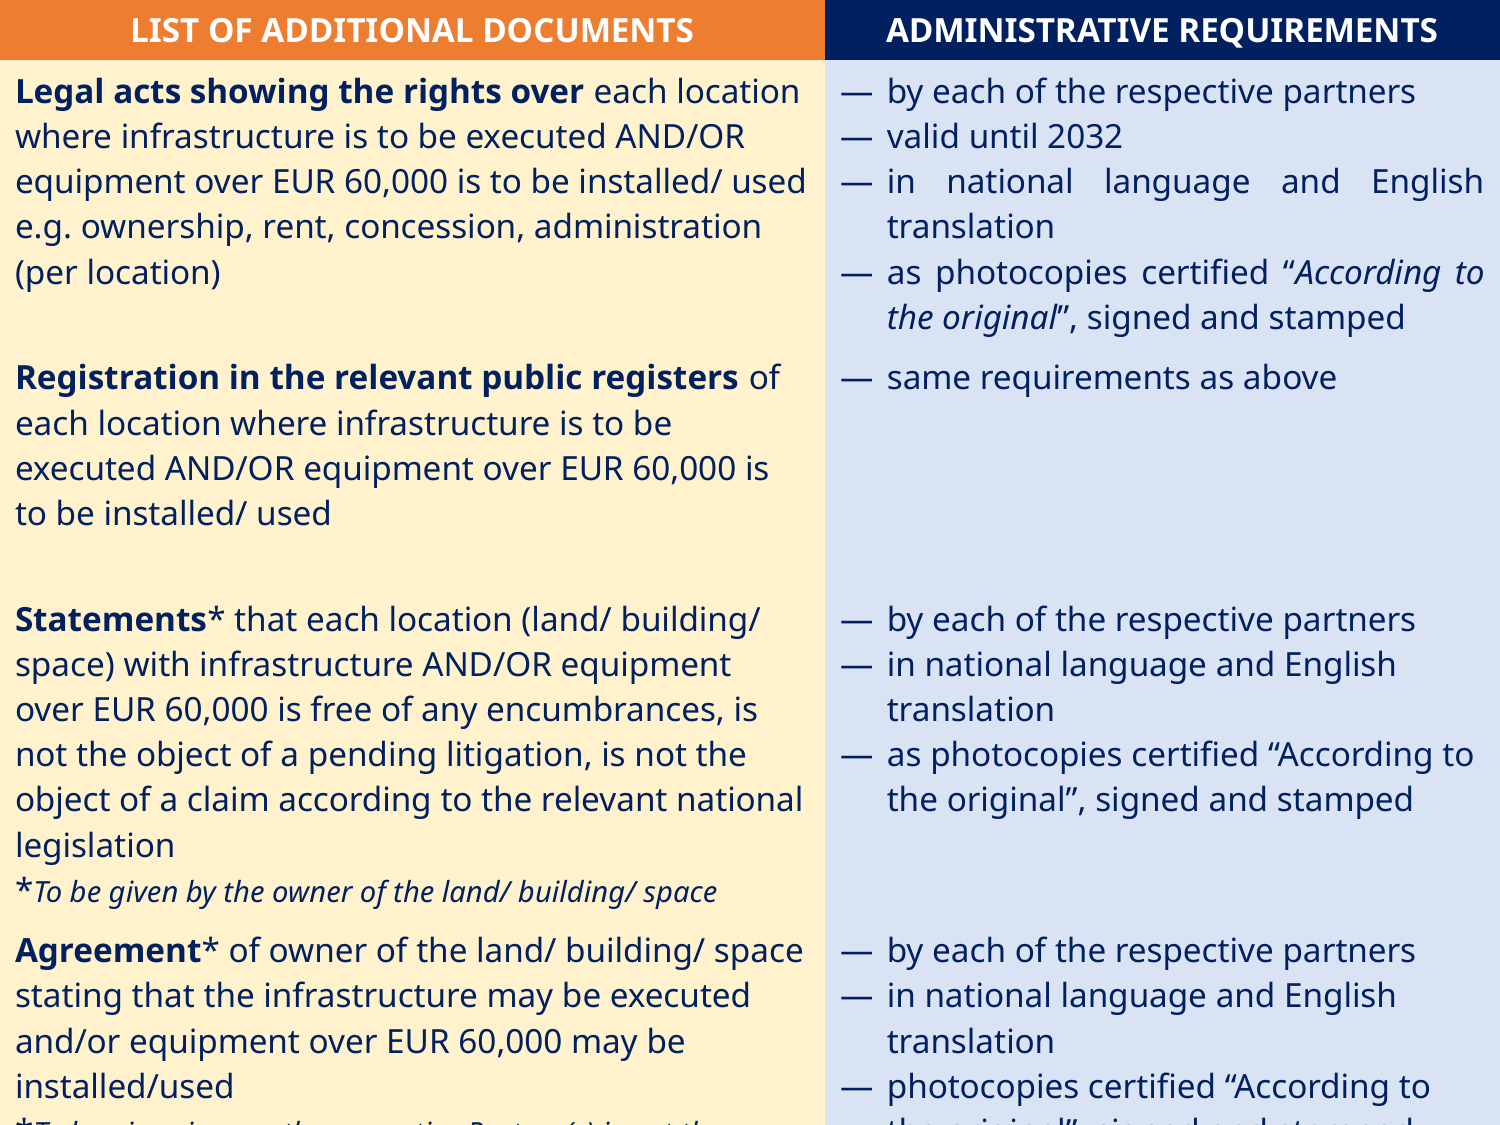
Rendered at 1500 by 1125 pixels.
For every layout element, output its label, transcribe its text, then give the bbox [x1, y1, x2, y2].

table_cell Registration in the relevant public registers of each location where infrastructure is to be executed AND/OR equipment over EUR 60,000 is to be installed/ used [0, 347, 825, 588]
table_header LIST OF ADDITIONAL DOCUMENTS [0, 0, 825, 60]
table_cell by each of the respective partners in national language and English translation as photocopies certified “According to the original”, signed and stamped [825, 588, 1500, 920]
table_cell Agreement* of owner of the land/ building/ space stating that the infrastructure may be executed and/or equipment over EUR 60,000 may be installed/used *To be given in case the respective Partner(s) is not the owner of the land/ building/ space [0, 920, 825, 1125]
table_cell same requirements as above [825, 347, 1500, 588]
table_header ADMINISTRATIVE REQUIREMENTS [825, 0, 1500, 60]
table_cell Legal acts showing the rights over each location where infrastructure is to be executed AND/OR equipment over EUR 60,000 is to be installed/ used e.g. ownership, rent, concession, administration (per location) [0, 60, 825, 347]
table_cell by each of the respective partners in national language and English translation photocopies certified “According to the original”, signed and stamped [825, 920, 1500, 1125]
table_cell Statements* that each location (land/ building/ space) with infrastructure AND/OR equipment over EUR 60,000 is free of any encumbrances, is not the object of a pending litigation, is not the object of a claim according to the relevant national legislation *To be given by the owner of the land/ building/ space [0, 588, 825, 920]
table_cell by each of the respective partners valid until 2032 in national language and English translation as photocopies certified “According to the original”, signed and stamped [825, 60, 1500, 347]
